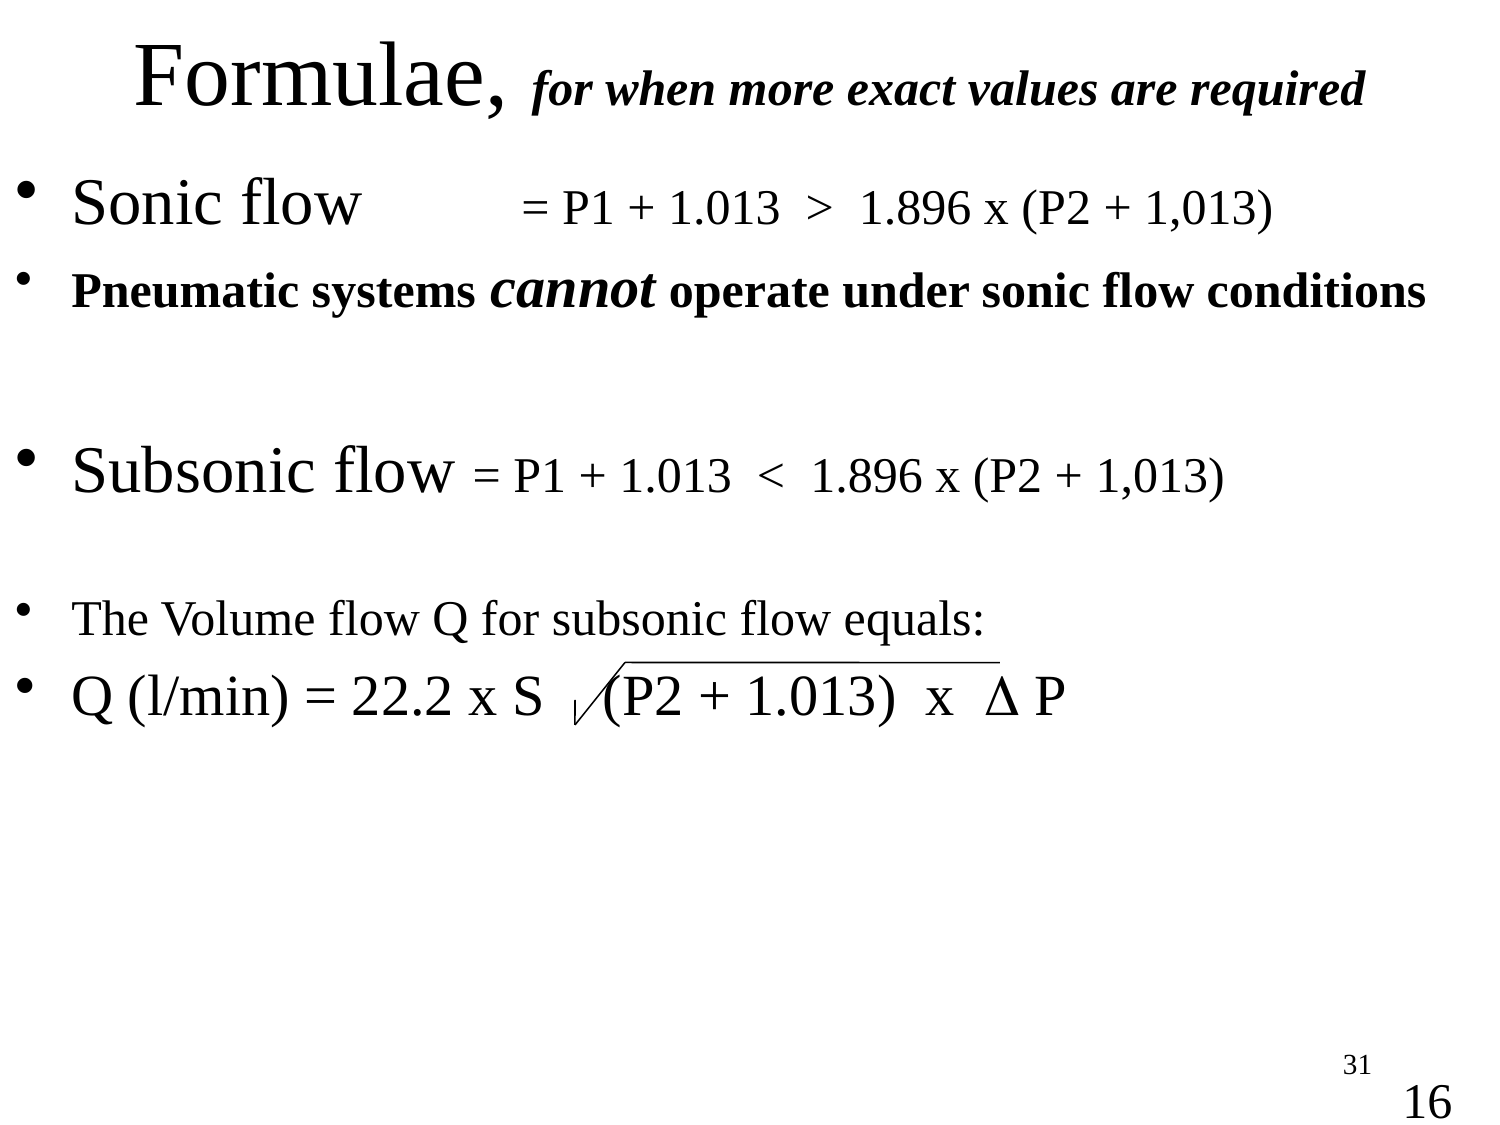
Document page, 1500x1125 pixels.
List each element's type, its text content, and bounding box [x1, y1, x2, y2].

list Sonic flow = P1 + 1.013 > 1.896 x (P2 + 1,013) Pneumatic systems cannot operate under sonic flow conditions Subsonic flow = P1 + 1.013 < 1.896 x (P2 + 1,013) The Volume flow Q for subsonic flow equals: Q (l/min) = 22.2 x S (P2 + 1.013) x  P [0, 149, 1500, 1001]
title Formulae, for when more exact values are required [112, 0, 1388, 138]
slide_number 31 [1074, 1024, 1388, 1101]
text_box 16 [1387, 1061, 1500, 1125]
